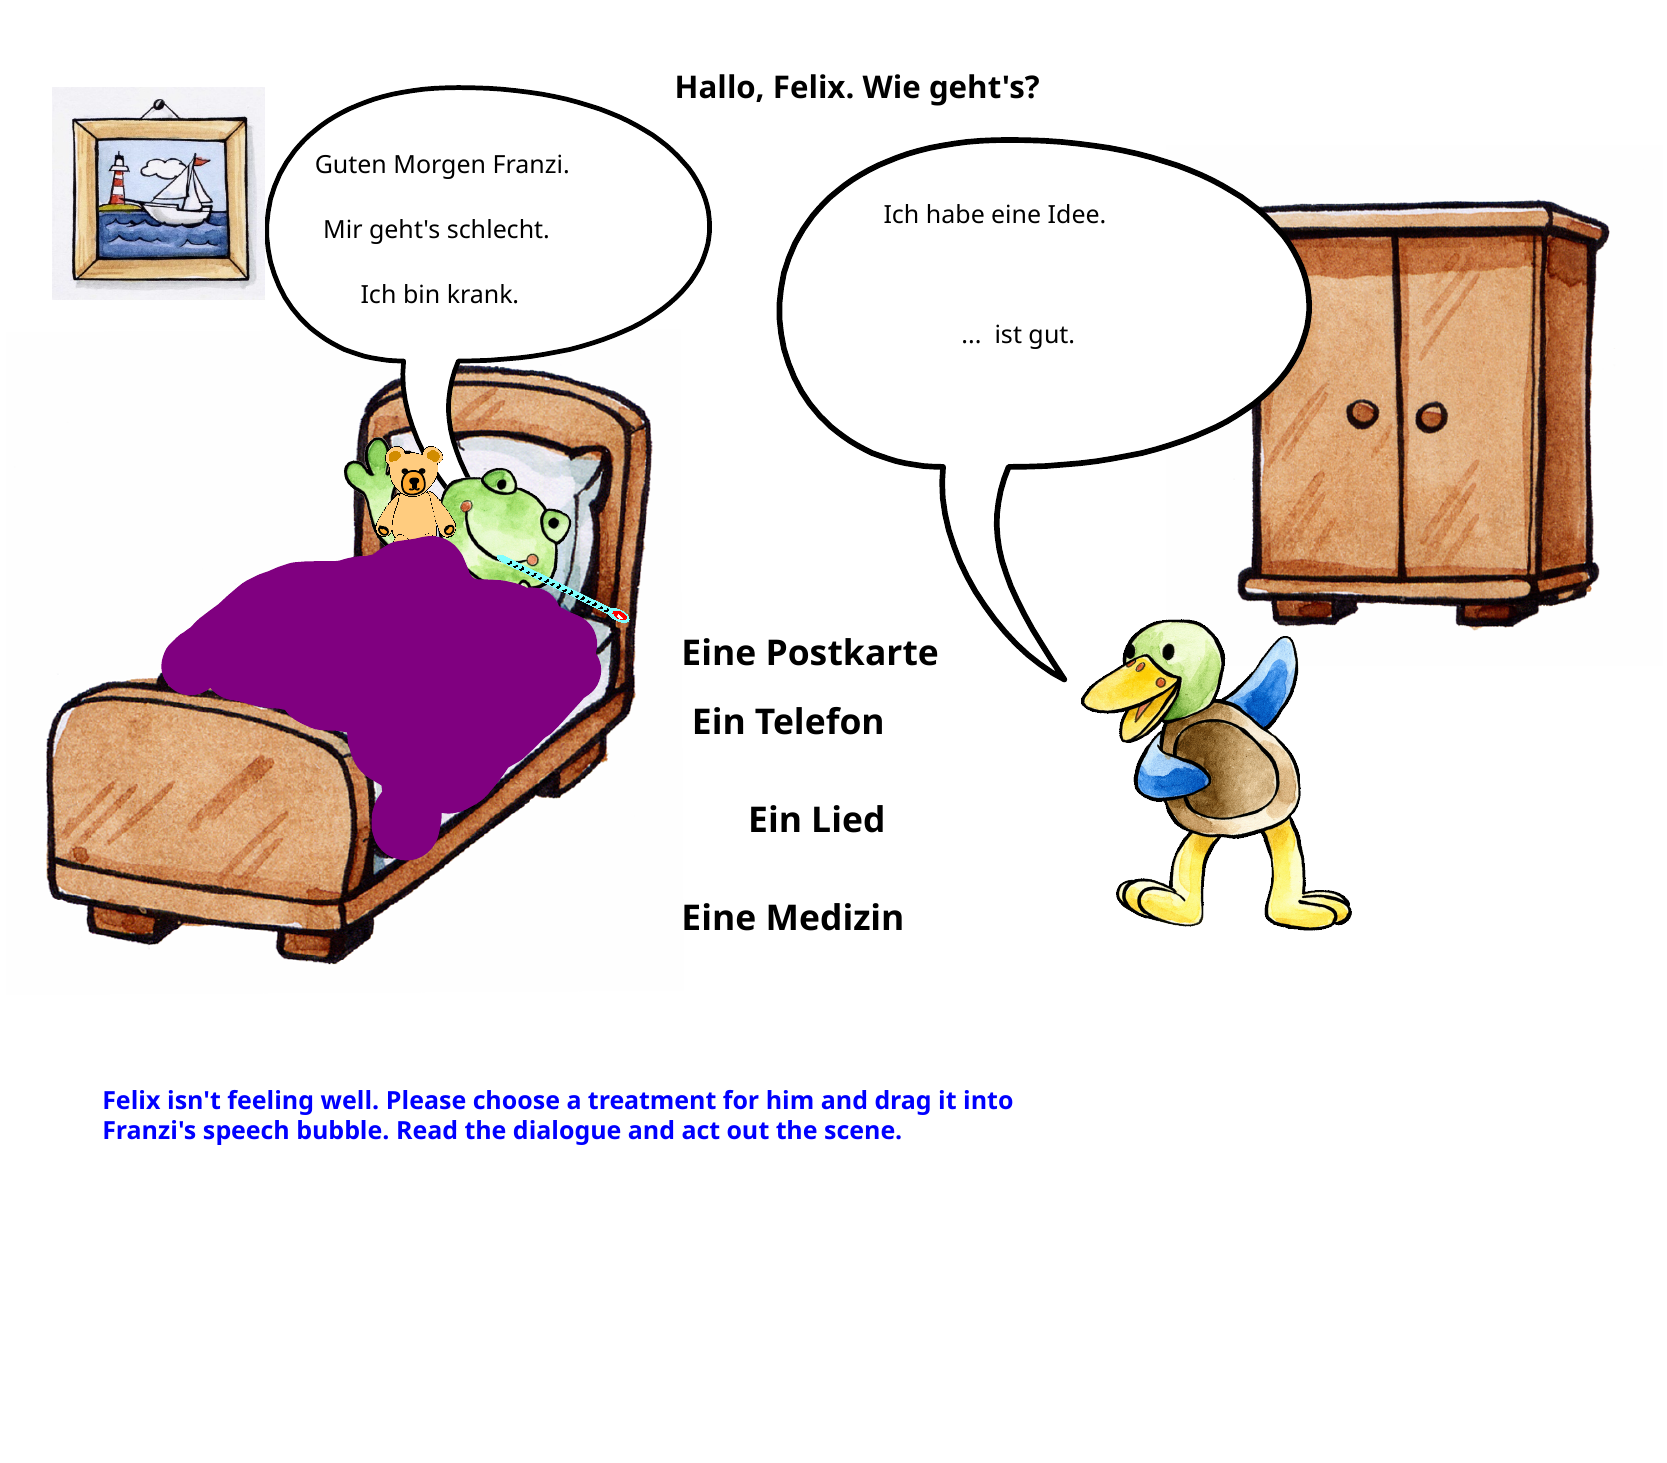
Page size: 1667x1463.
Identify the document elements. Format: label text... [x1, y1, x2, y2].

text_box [266, 87, 710, 540]
text_box Hallo, Felix. Wie geht's? [659, 60, 1280, 113]
picture [51, 87, 265, 300]
text_box Eine Postkarte [701, 622, 774, 681]
text_box Felix isn't feeling well. Please choose a treatment for him and drag it into Franzi's speech bubble. Read the dialogue and act out the scene. [87, 1077, 1310, 1152]
text_box Ein Lied [733, 789, 978, 847]
picture [5, 310, 696, 1001]
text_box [190, 564, 637, 832]
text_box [779, 139, 1310, 680]
text_box Eine Medizin [701, 887, 1036, 945]
picture [1080, 141, 1667, 932]
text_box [375, 446, 456, 563]
text_box Ein Telefon [701, 691, 1011, 749]
